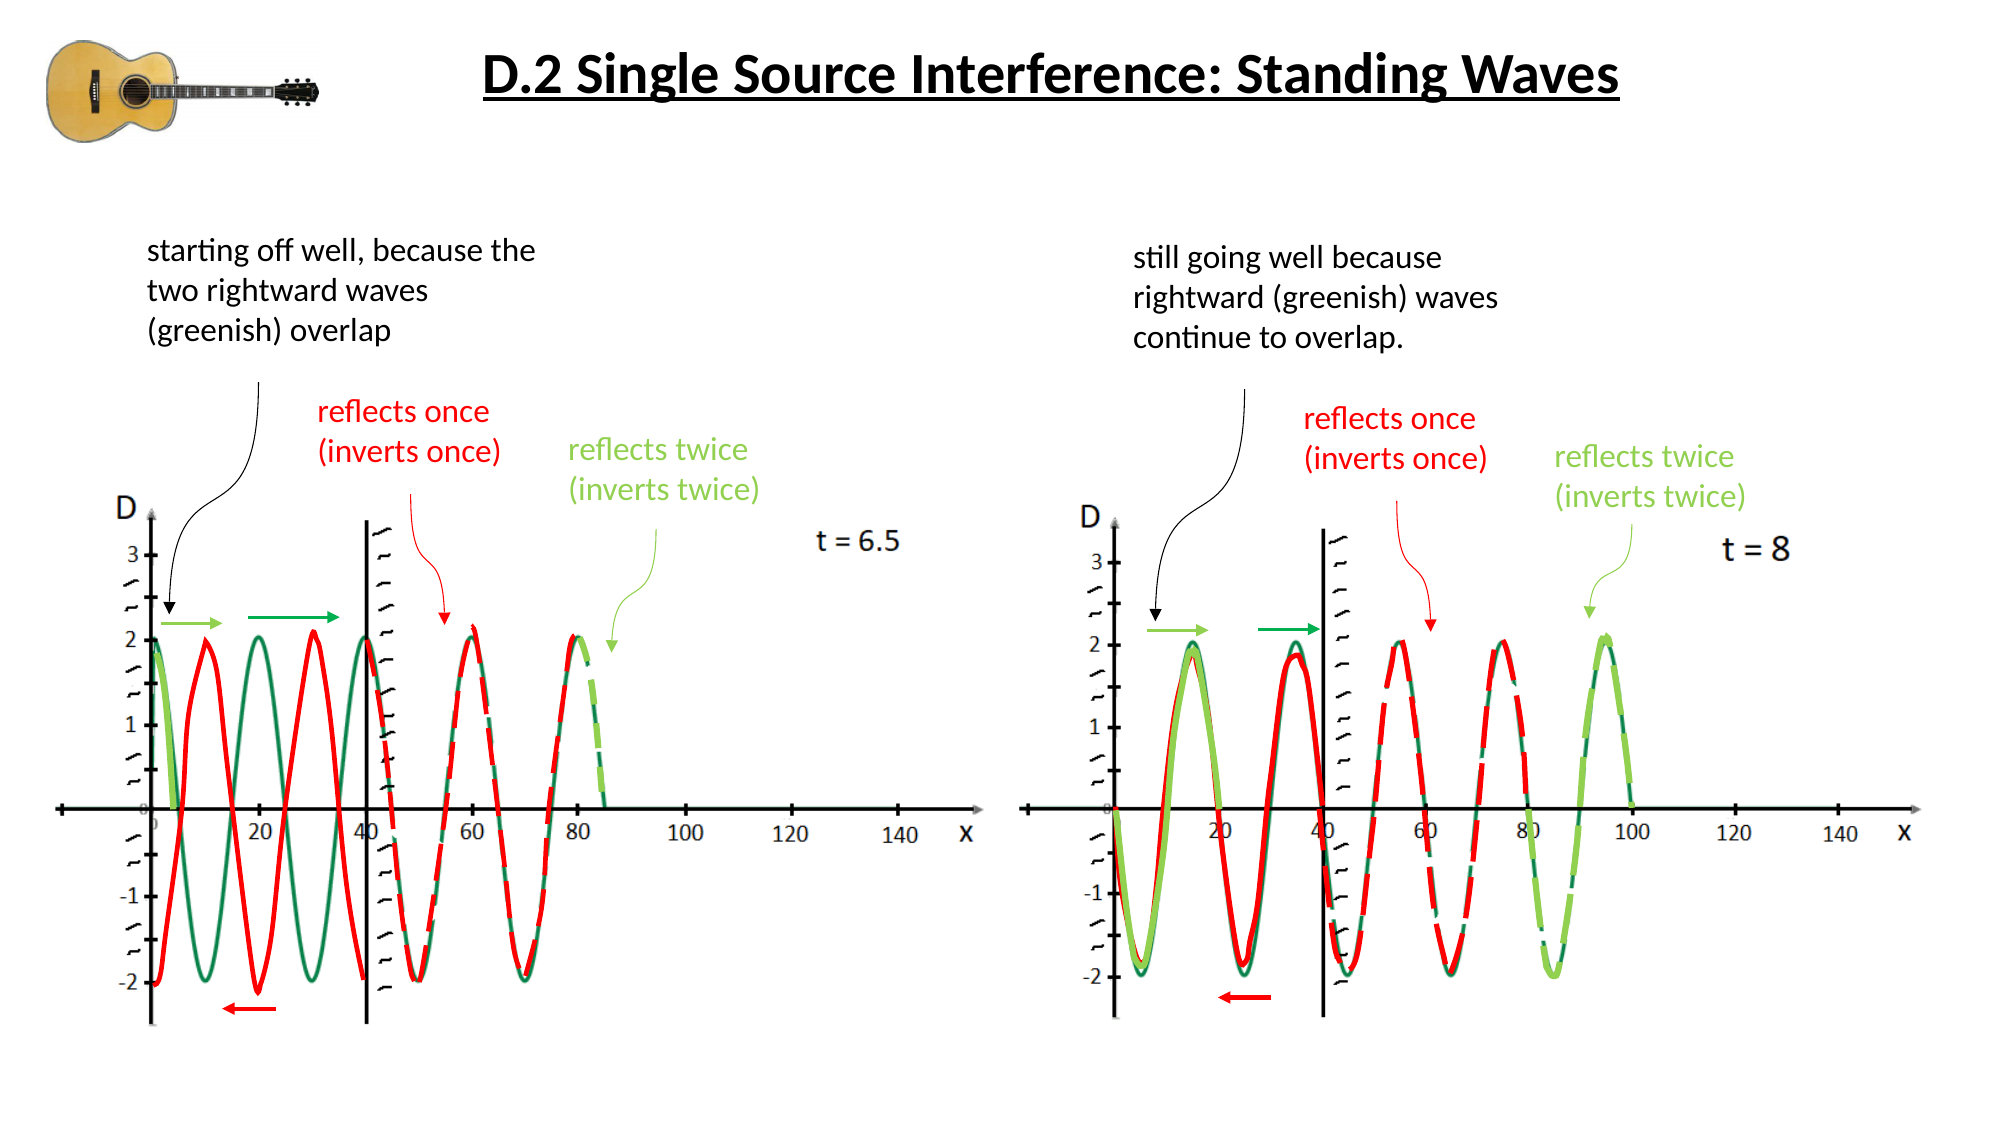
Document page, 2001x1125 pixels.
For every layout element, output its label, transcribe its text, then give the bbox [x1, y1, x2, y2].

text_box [999, 487, 1937, 1034]
text_box D.2 Single Source Interference: Standing Waves [467, 35, 1719, 119]
text_box starting off well, because the two rightward waves (greenish) overlap [132, 220, 554, 356]
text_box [1083, 460, 1317, 550]
text_box reflects once (inverts once) [1288, 389, 1504, 484]
text_box reflects twice (inverts twice) [553, 419, 818, 470]
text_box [1563, 550, 1658, 593]
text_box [97, 453, 330, 543]
text_box reflects once (inverts once) [302, 382, 518, 470]
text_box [37, 470, 1001, 1050]
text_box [572, 568, 696, 614]
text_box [362, 542, 494, 577]
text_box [44, 30, 321, 154]
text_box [1348, 549, 1480, 584]
text_box reflects twice (inverts twice) [1539, 426, 1804, 487]
text_box still going well because rightward (greenish) waves continue to overlap. [1118, 227, 1540, 363]
